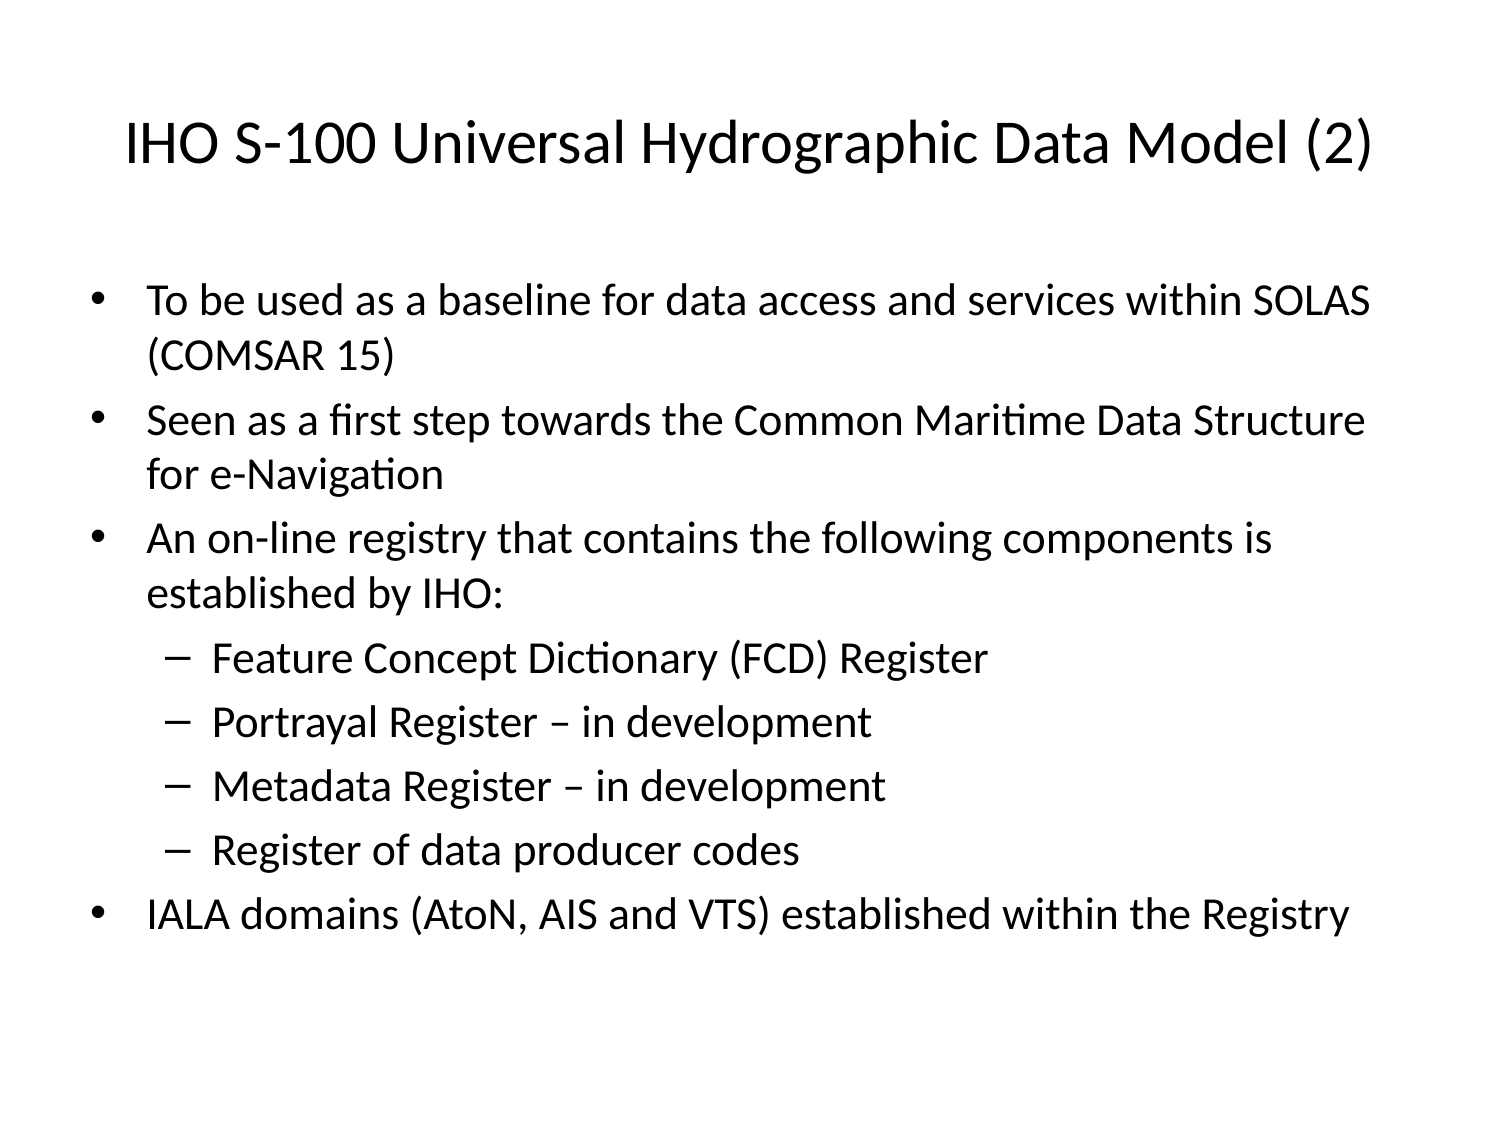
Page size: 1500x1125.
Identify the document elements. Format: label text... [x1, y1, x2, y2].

title IHO S-100 Universal Hydrographic Data Model (2) [75, 45, 1425, 233]
list To be used as a baseline for data access and services within SOLAS (COMSAR 15) Seen as a first step towards the Common Maritime Data Structure for e-Navigation An on-line registry that contains the following components is established by IHO: Feature Concept Dictionary (FCD) Register Portrayal Register – in development Metadata Register – in development Register of data producer codes IALA domains (AtoN, AIS and VTS) established within the Registry [75, 262, 1425, 1005]
